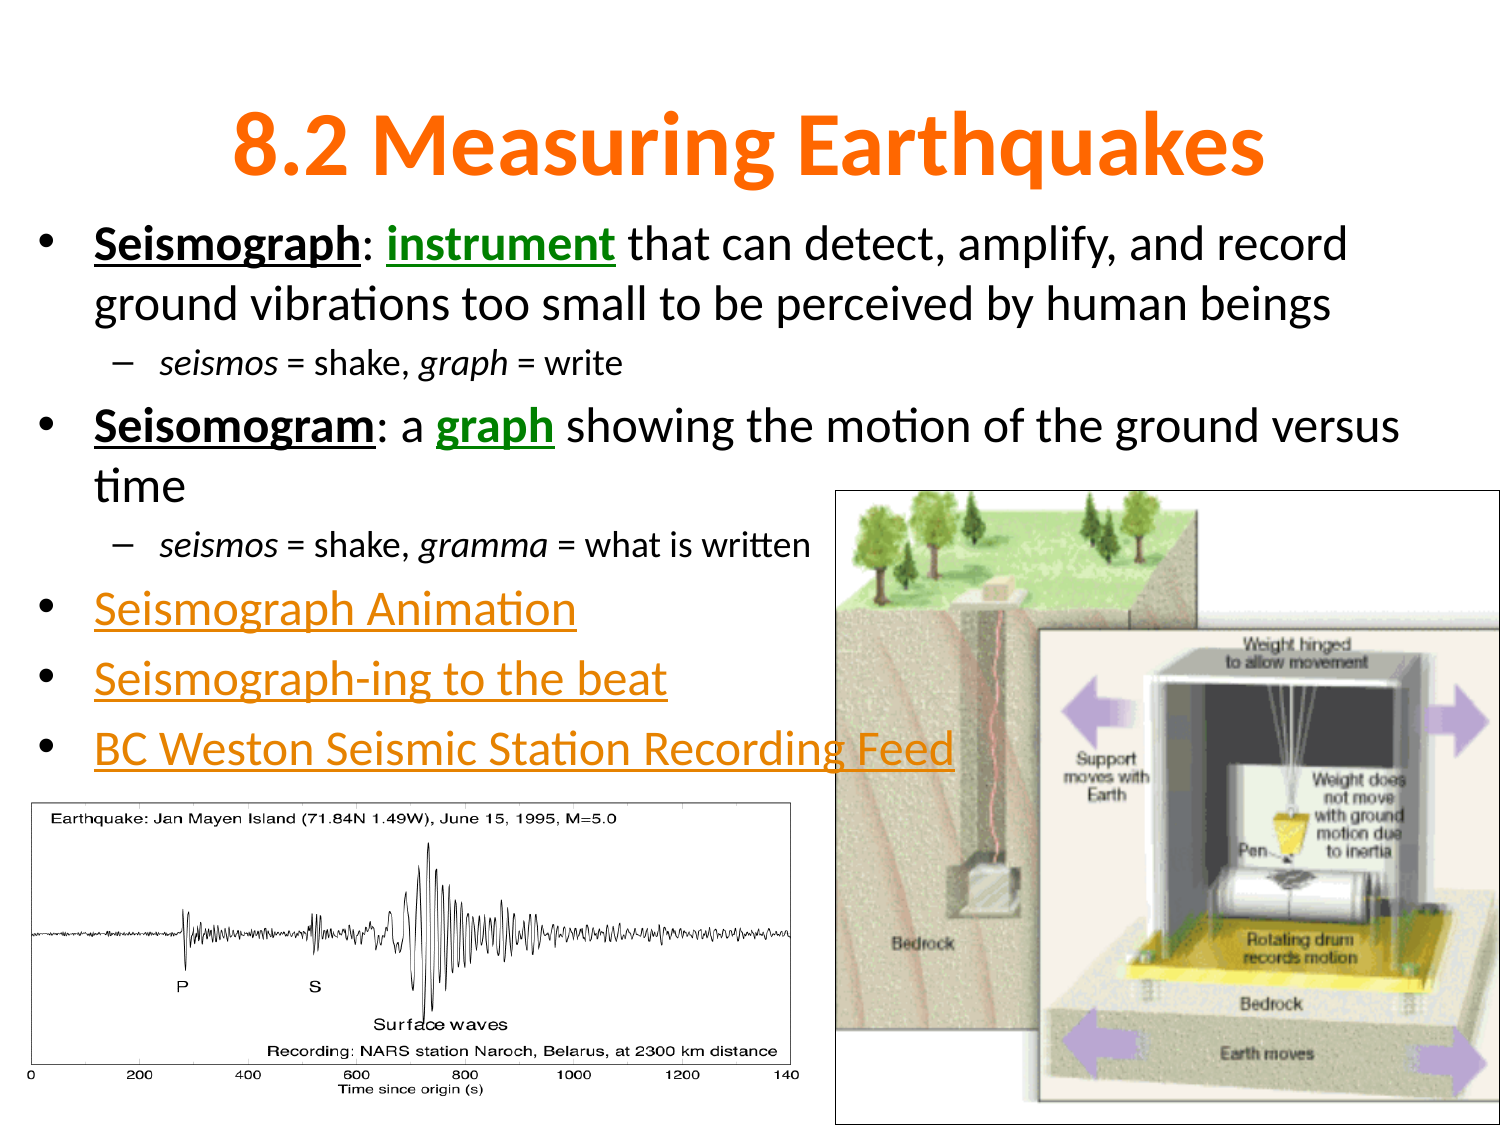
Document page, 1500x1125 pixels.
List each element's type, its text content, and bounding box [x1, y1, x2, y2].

picture [0, 770, 814, 1125]
list Seismograph: instrument that can detect, amplify, and record ground vibrations too small to be perceived by human beings seismos = shake, graph = write Seisomogram: a graph showing the motion of the ground versus time seismos = shake, gramma = what is written Seismograph Animation Seismograph-ing to the beat BC Weston Seismic Station Recording Feed [22, 202, 1452, 921]
picture [835, 490, 1500, 1125]
title 8.2 Measuring Earthquakes [75, 45, 1425, 202]
